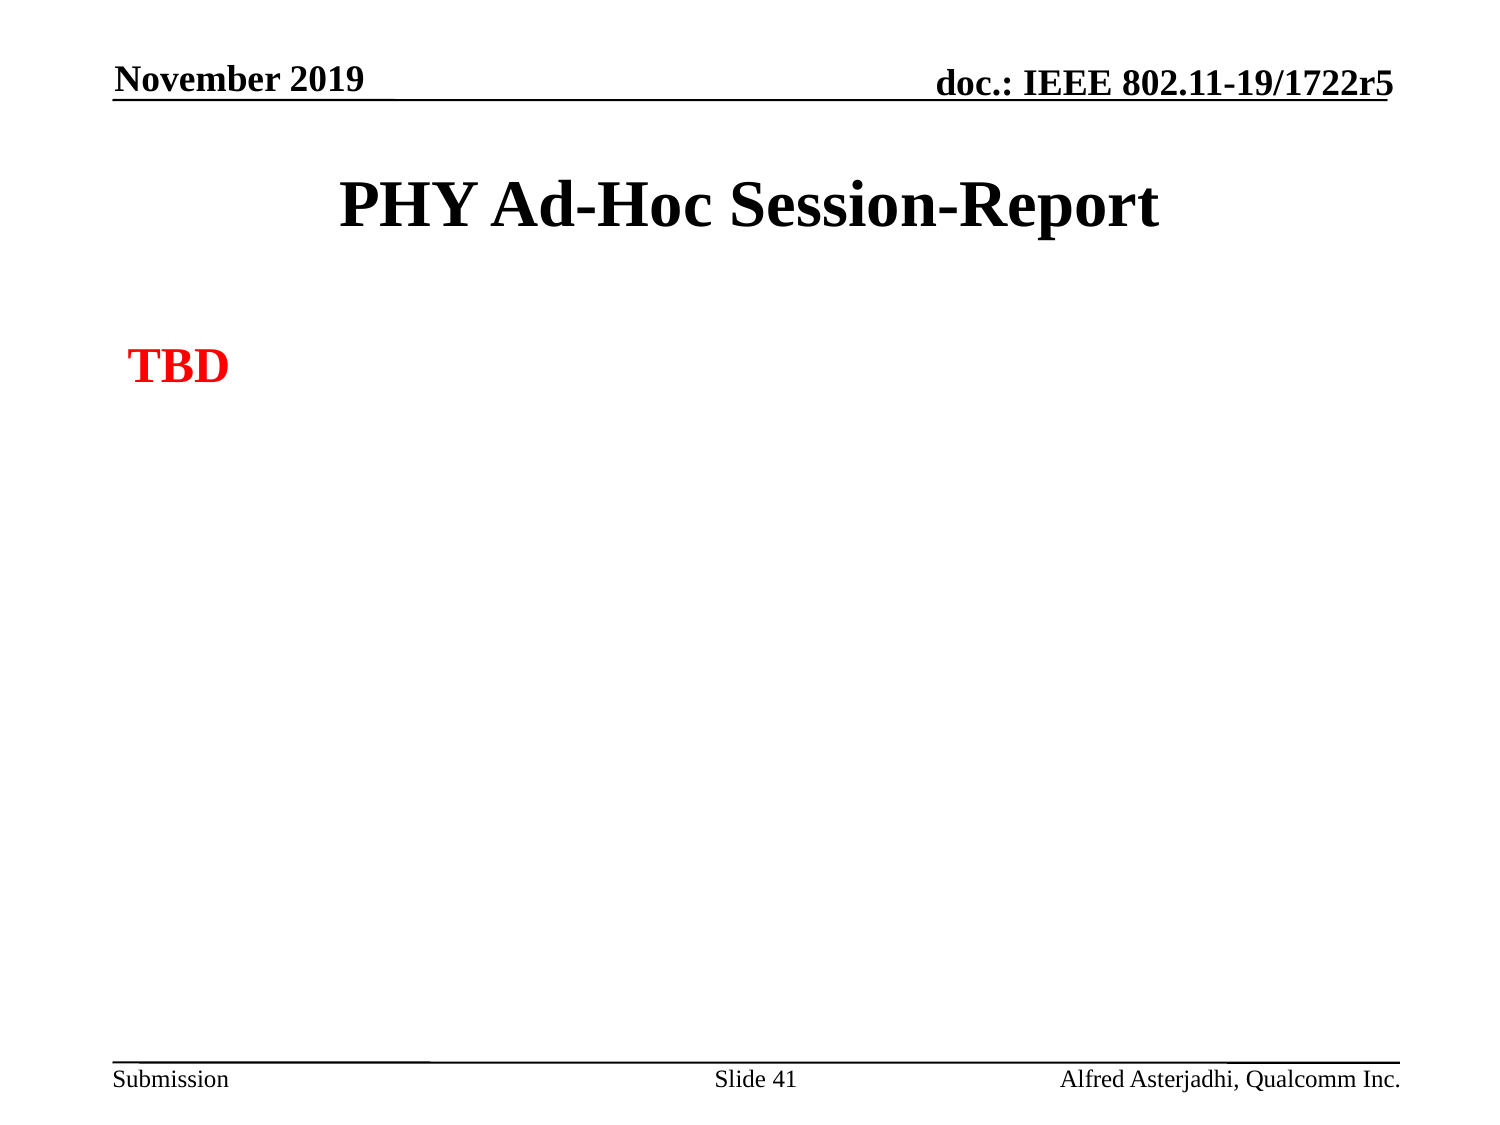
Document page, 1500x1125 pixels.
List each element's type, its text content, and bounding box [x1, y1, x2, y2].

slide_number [114, 54, 423, 100]
list TBD [112, 324, 1388, 1000]
title PHY Ad-Hoc Session-Report [112, 112, 1388, 288]
footer Alfred Asterjadhi, Qualcomm Inc. [878, 1061, 1402, 1093]
slide_number Slide 41 [712, 1061, 800, 1123]
